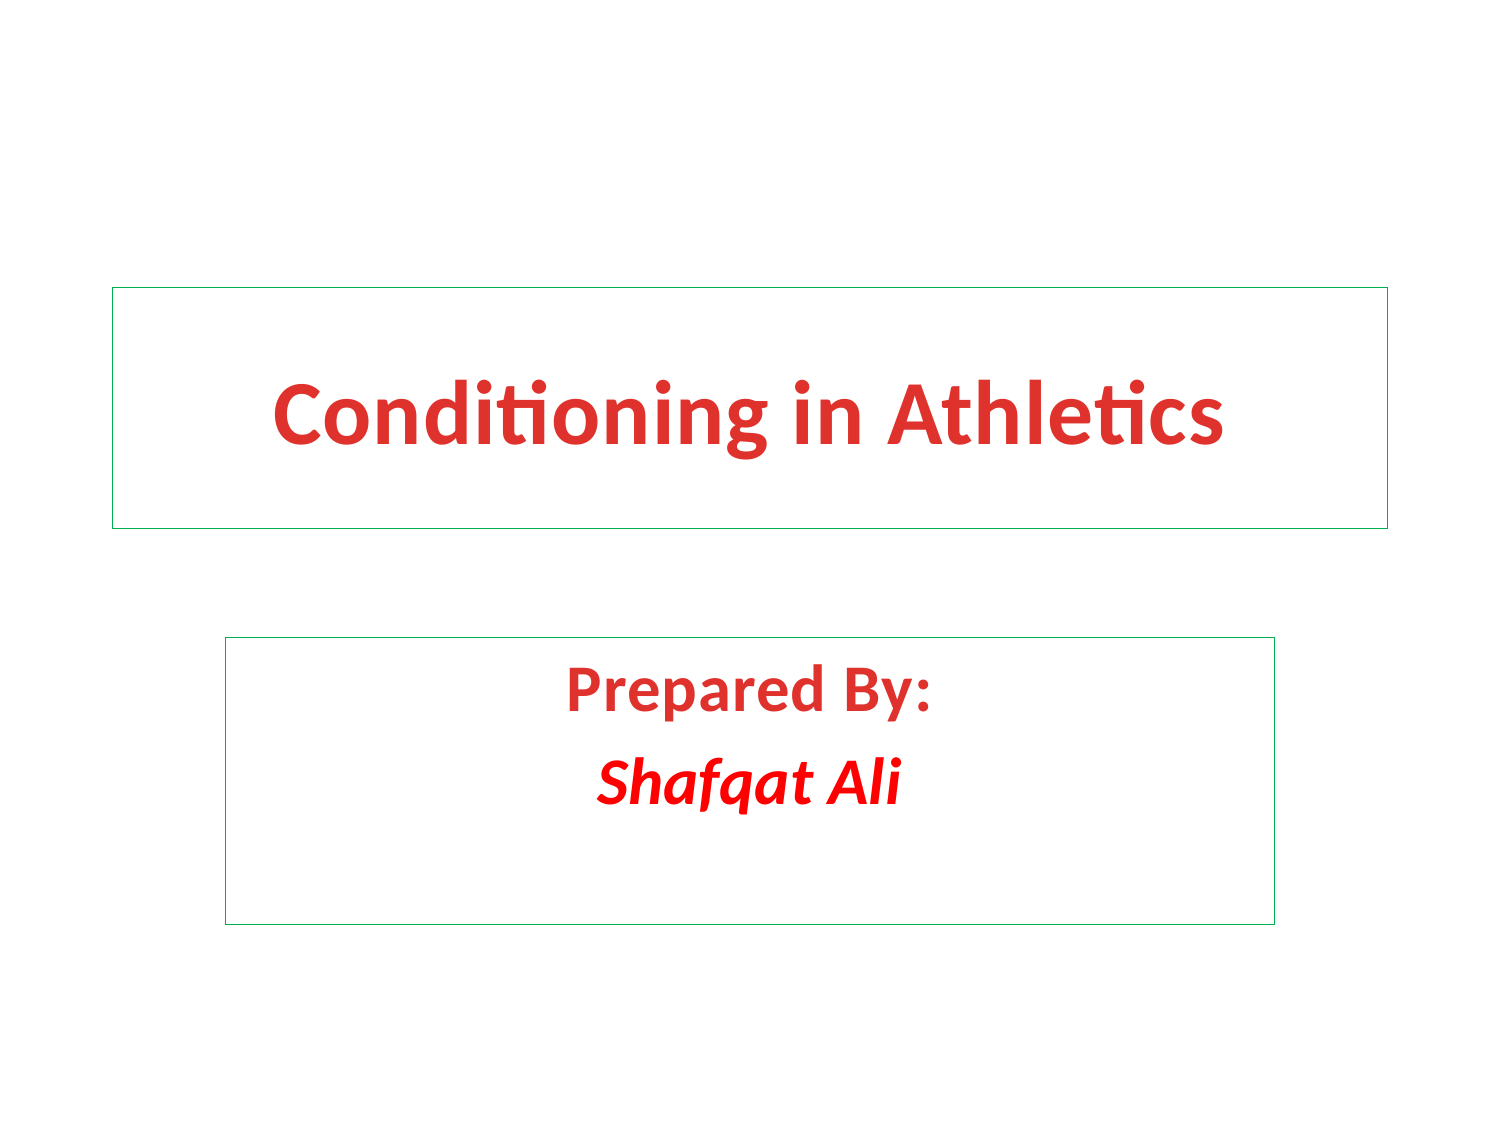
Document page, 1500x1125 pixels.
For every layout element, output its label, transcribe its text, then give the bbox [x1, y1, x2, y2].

title Conditioning in Athletics [112, 287, 1388, 529]
subtitle Prepared By: Shafqat Ali [225, 637, 1275, 925]
